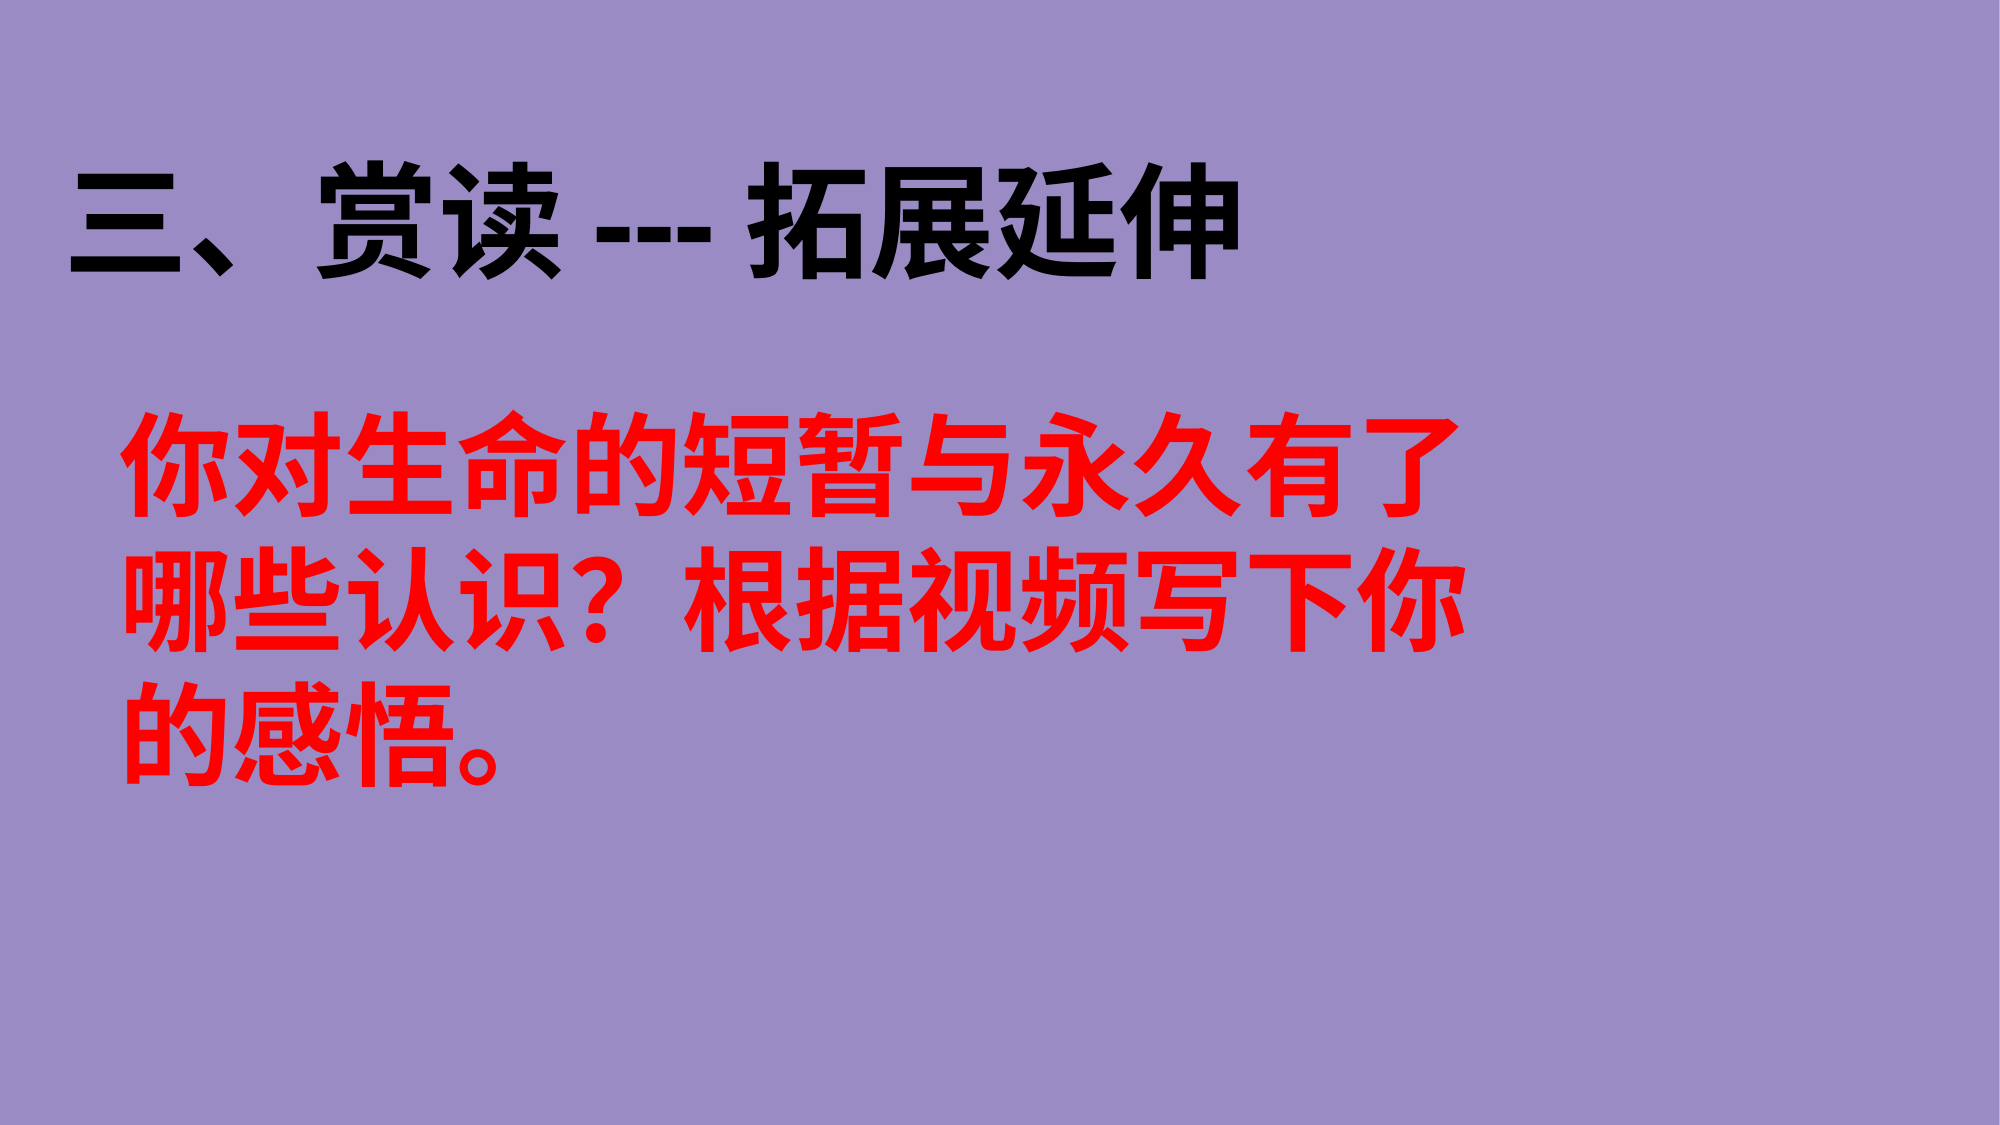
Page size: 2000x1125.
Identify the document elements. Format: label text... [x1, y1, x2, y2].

text_box 三、赏读---拓展延伸 [49, 136, 1309, 302]
text_box 你对生命的短暂与永久有了哪些认识？根据视频写下你的感悟。 [104, 387, 1516, 808]
